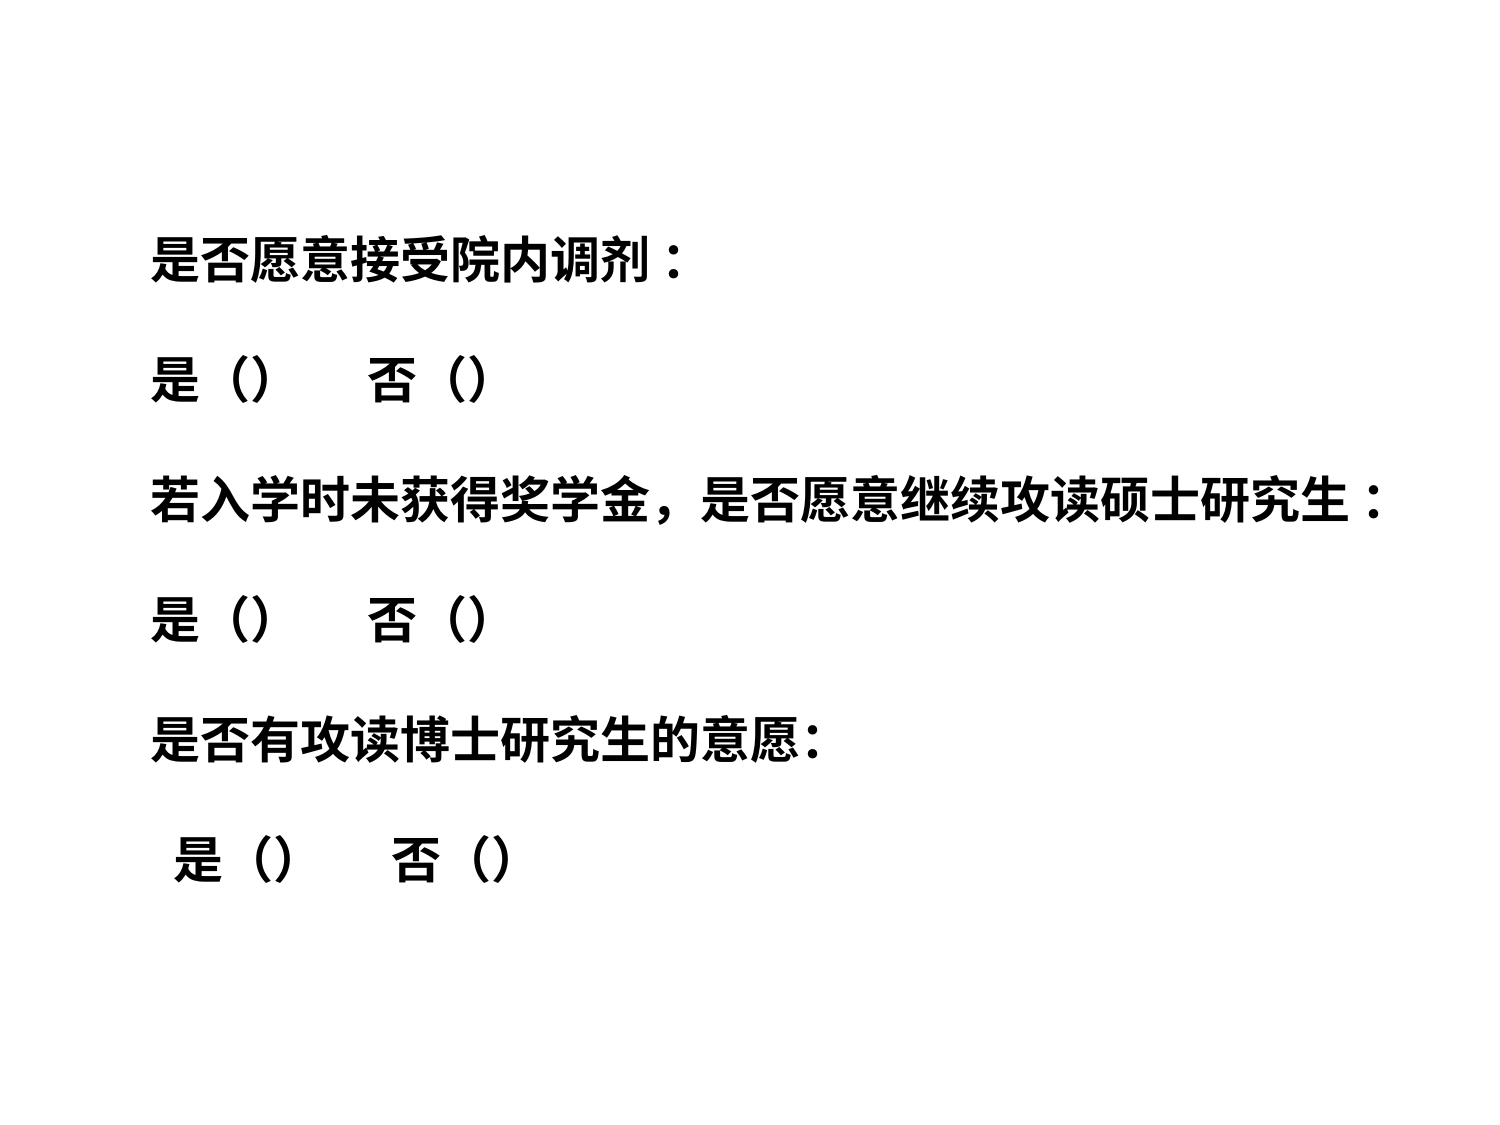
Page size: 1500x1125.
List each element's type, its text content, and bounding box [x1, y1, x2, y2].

text_box 是否愿意接受院内调剂 ： 是（） 否（） 若入学时未获得奖学金，是否愿意继续攻读硕士研究生 ： 是（） 否（） 是否有攻读博士研究生的意愿： 是（） 否（） [135, 160, 1400, 1016]
